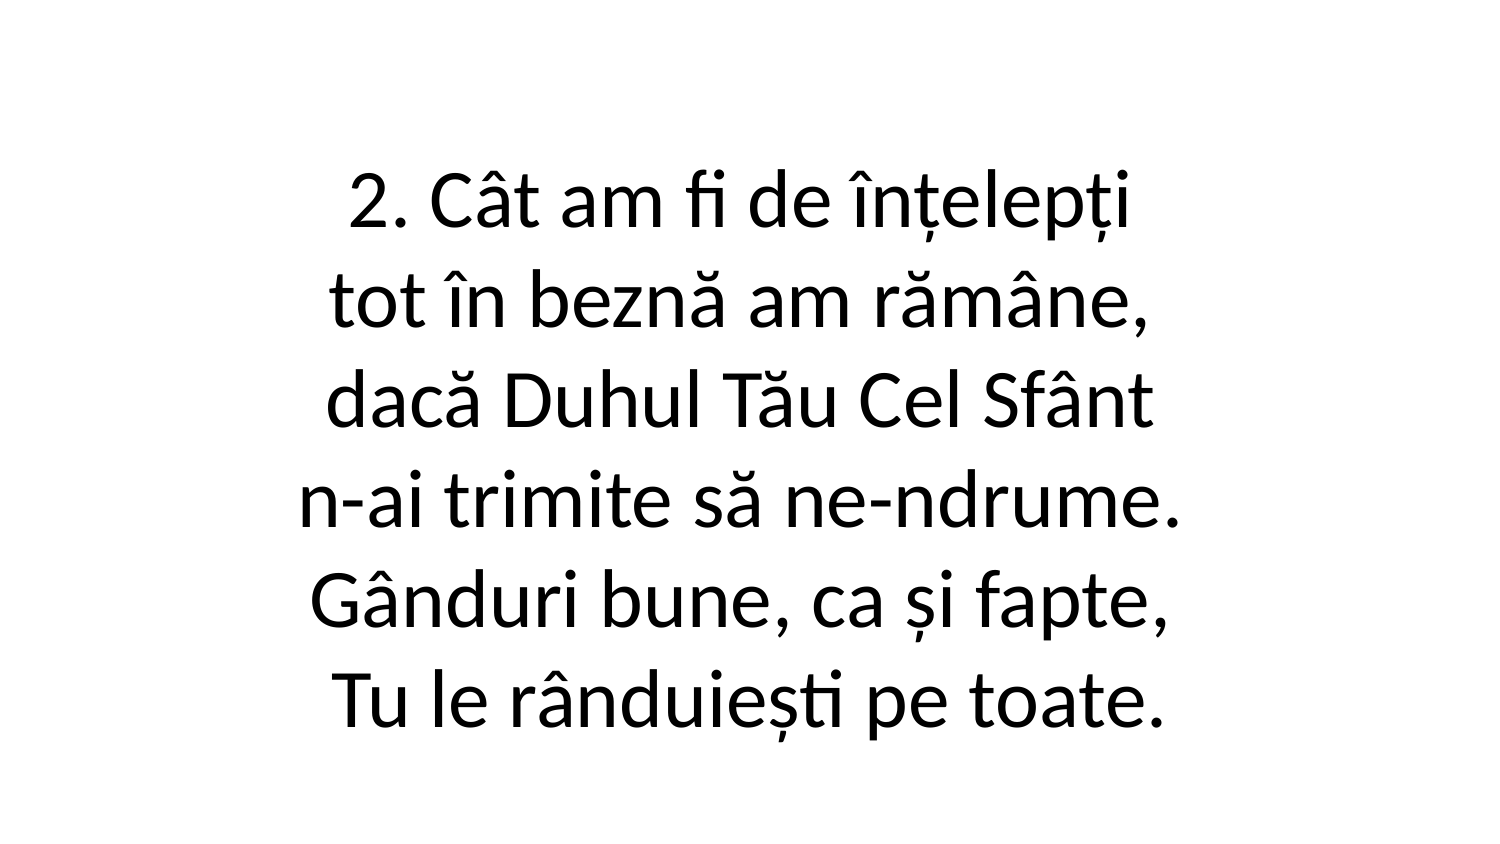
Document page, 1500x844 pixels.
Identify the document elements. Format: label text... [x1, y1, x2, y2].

text_box 2. Cât am fi de înțelepți tot în beznă am rămâne, dacă Duhul Tău Cel Sfânt n-ai trimite să ne-ndrume. Gânduri bune, ca și fapte, Tu le rânduiești pe toate. [282, 92, 1218, 752]
